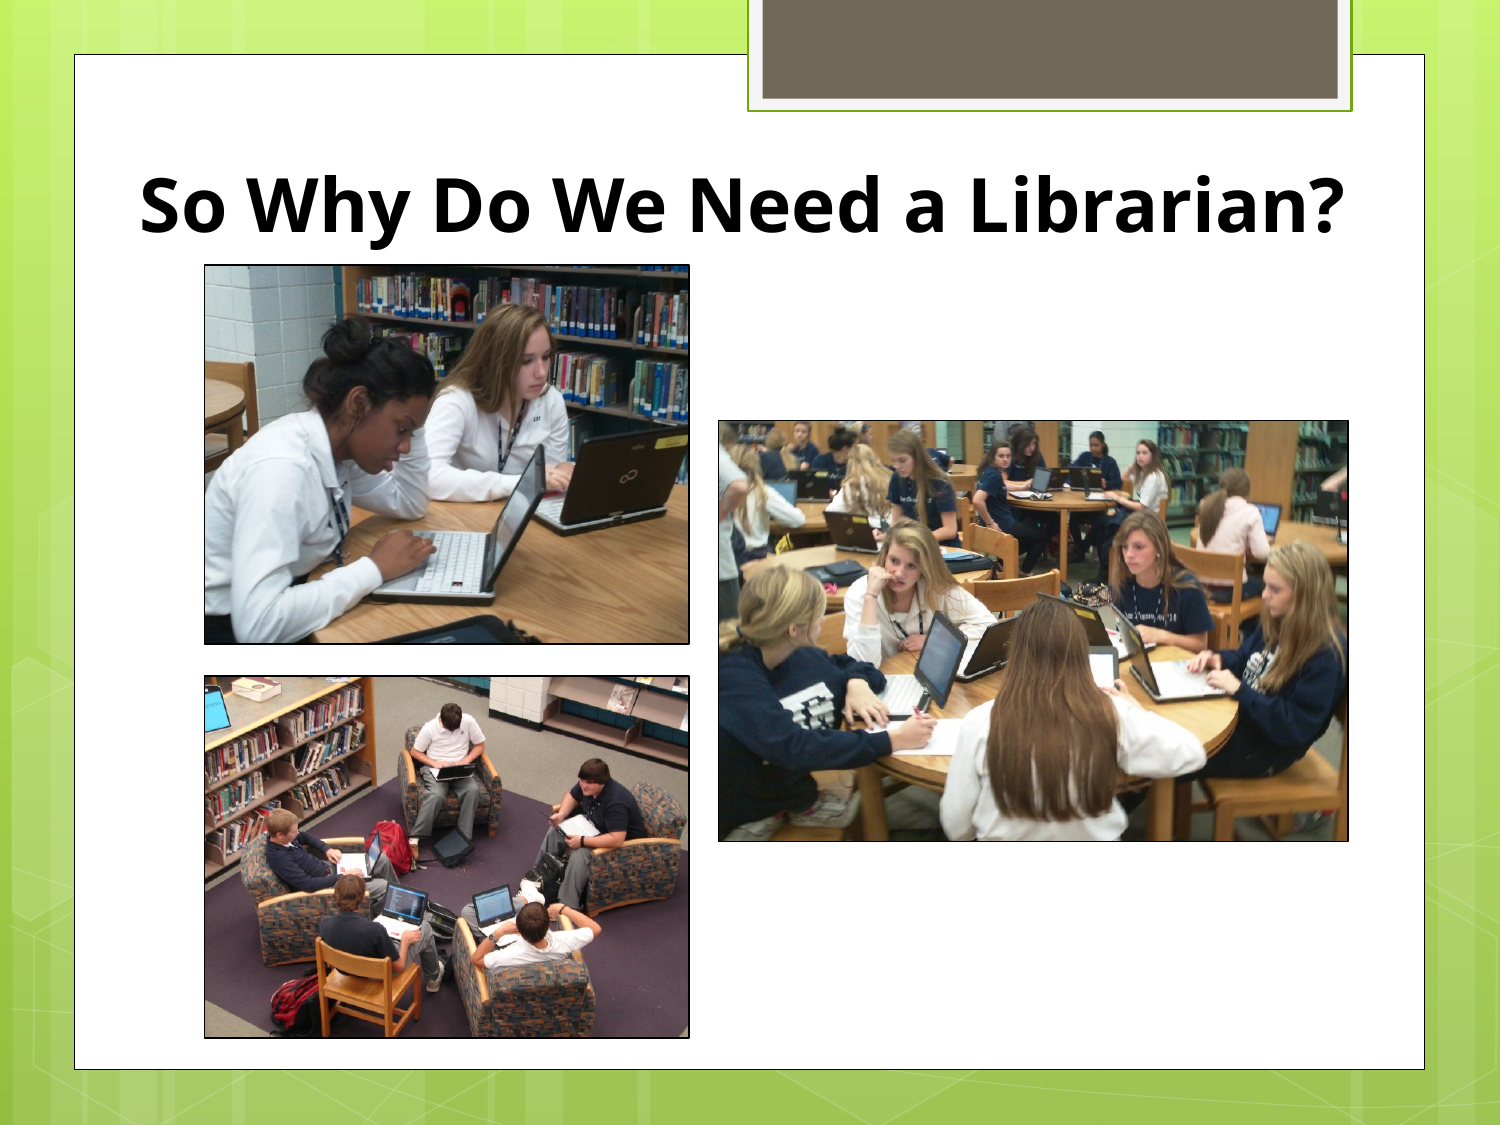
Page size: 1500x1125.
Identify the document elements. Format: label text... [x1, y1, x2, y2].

text_box So Why Do We Need a Librarian? [125, 149, 1363, 255]
picture [204, 265, 689, 644]
picture [204, 676, 689, 1038]
picture [718, 420, 1348, 841]
